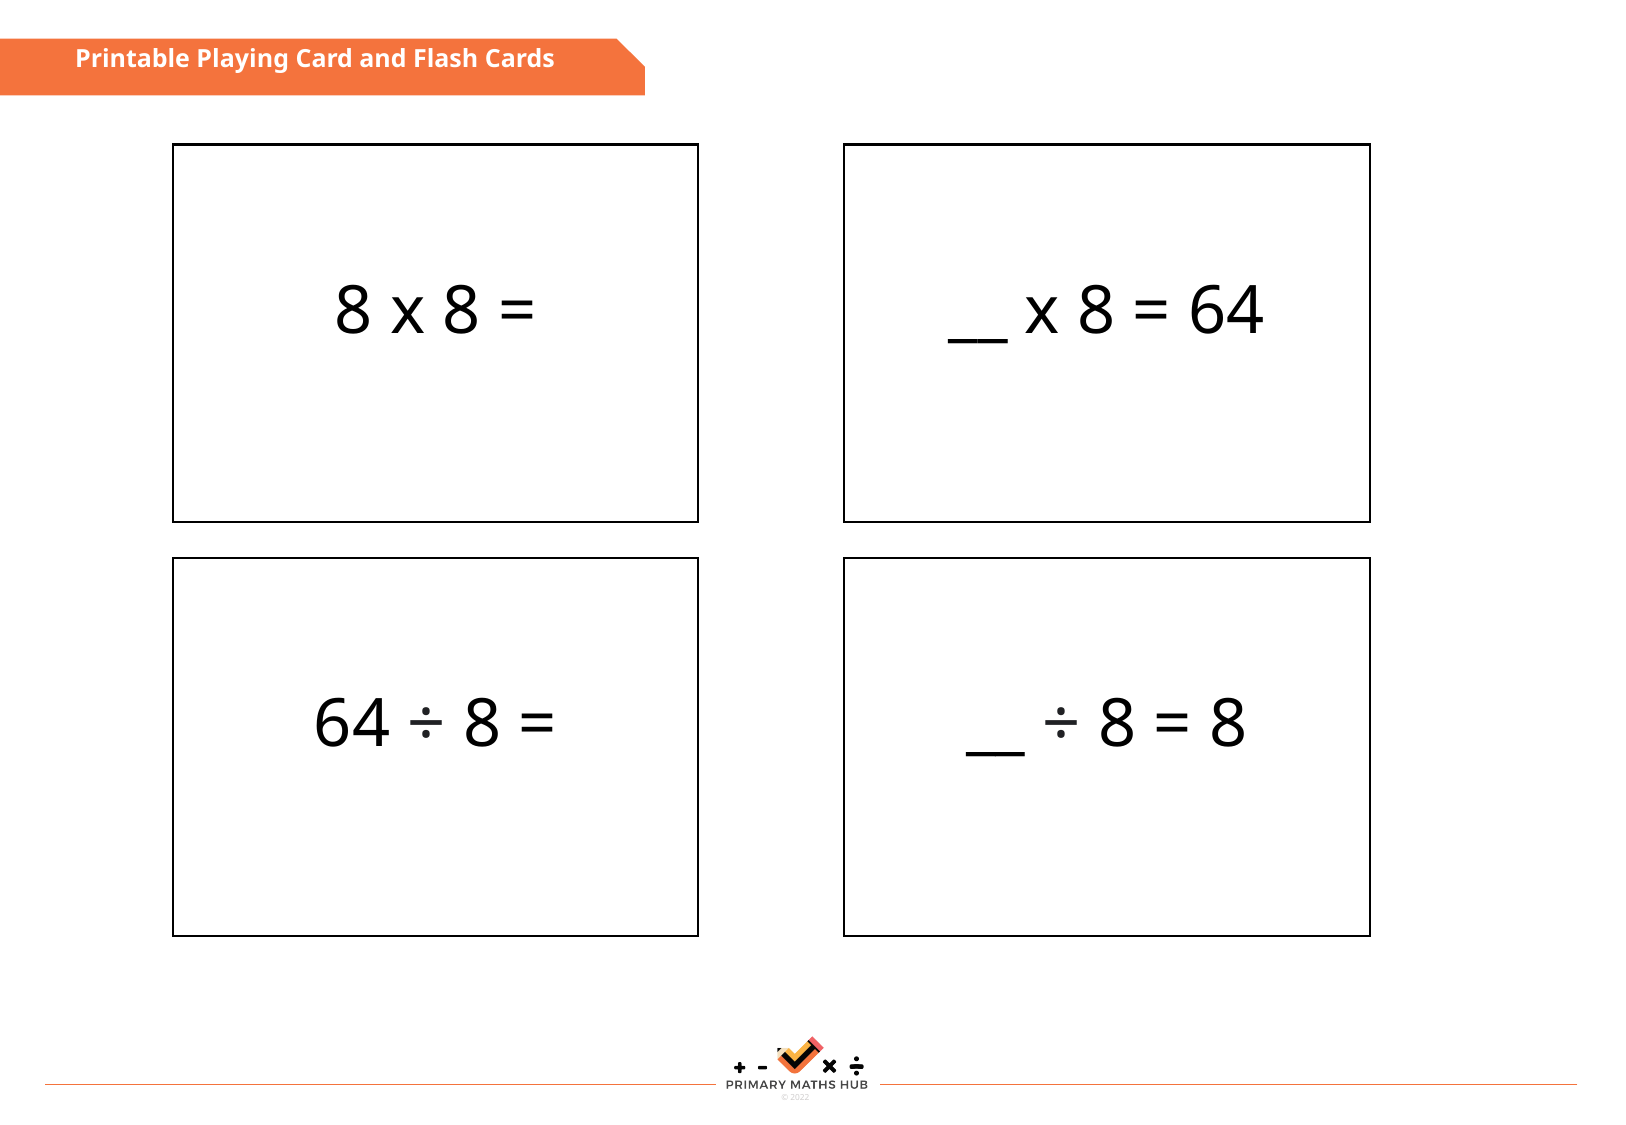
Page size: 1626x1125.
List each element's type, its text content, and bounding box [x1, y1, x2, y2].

text_box © 2022 [720, 1084, 870, 1110]
text_box [172, 143, 699, 259]
picture [722, 1034, 872, 1094]
text_box Printable Playing Card and Flash Cards [0, 37, 646, 97]
text_box 8 x 8 = [172, 259, 699, 355]
text_box [172, 768, 699, 937]
text_box 64 ÷ 8 = [172, 672, 699, 768]
text_box __ x 8 = 64 [844, 259, 1370, 355]
text_box [172, 557, 699, 672]
text_box [843, 557, 1371, 937]
text_box [843, 143, 1371, 523]
text_box __ ÷ 8 = 8 [844, 672, 1370, 768]
text_box [172, 355, 699, 523]
